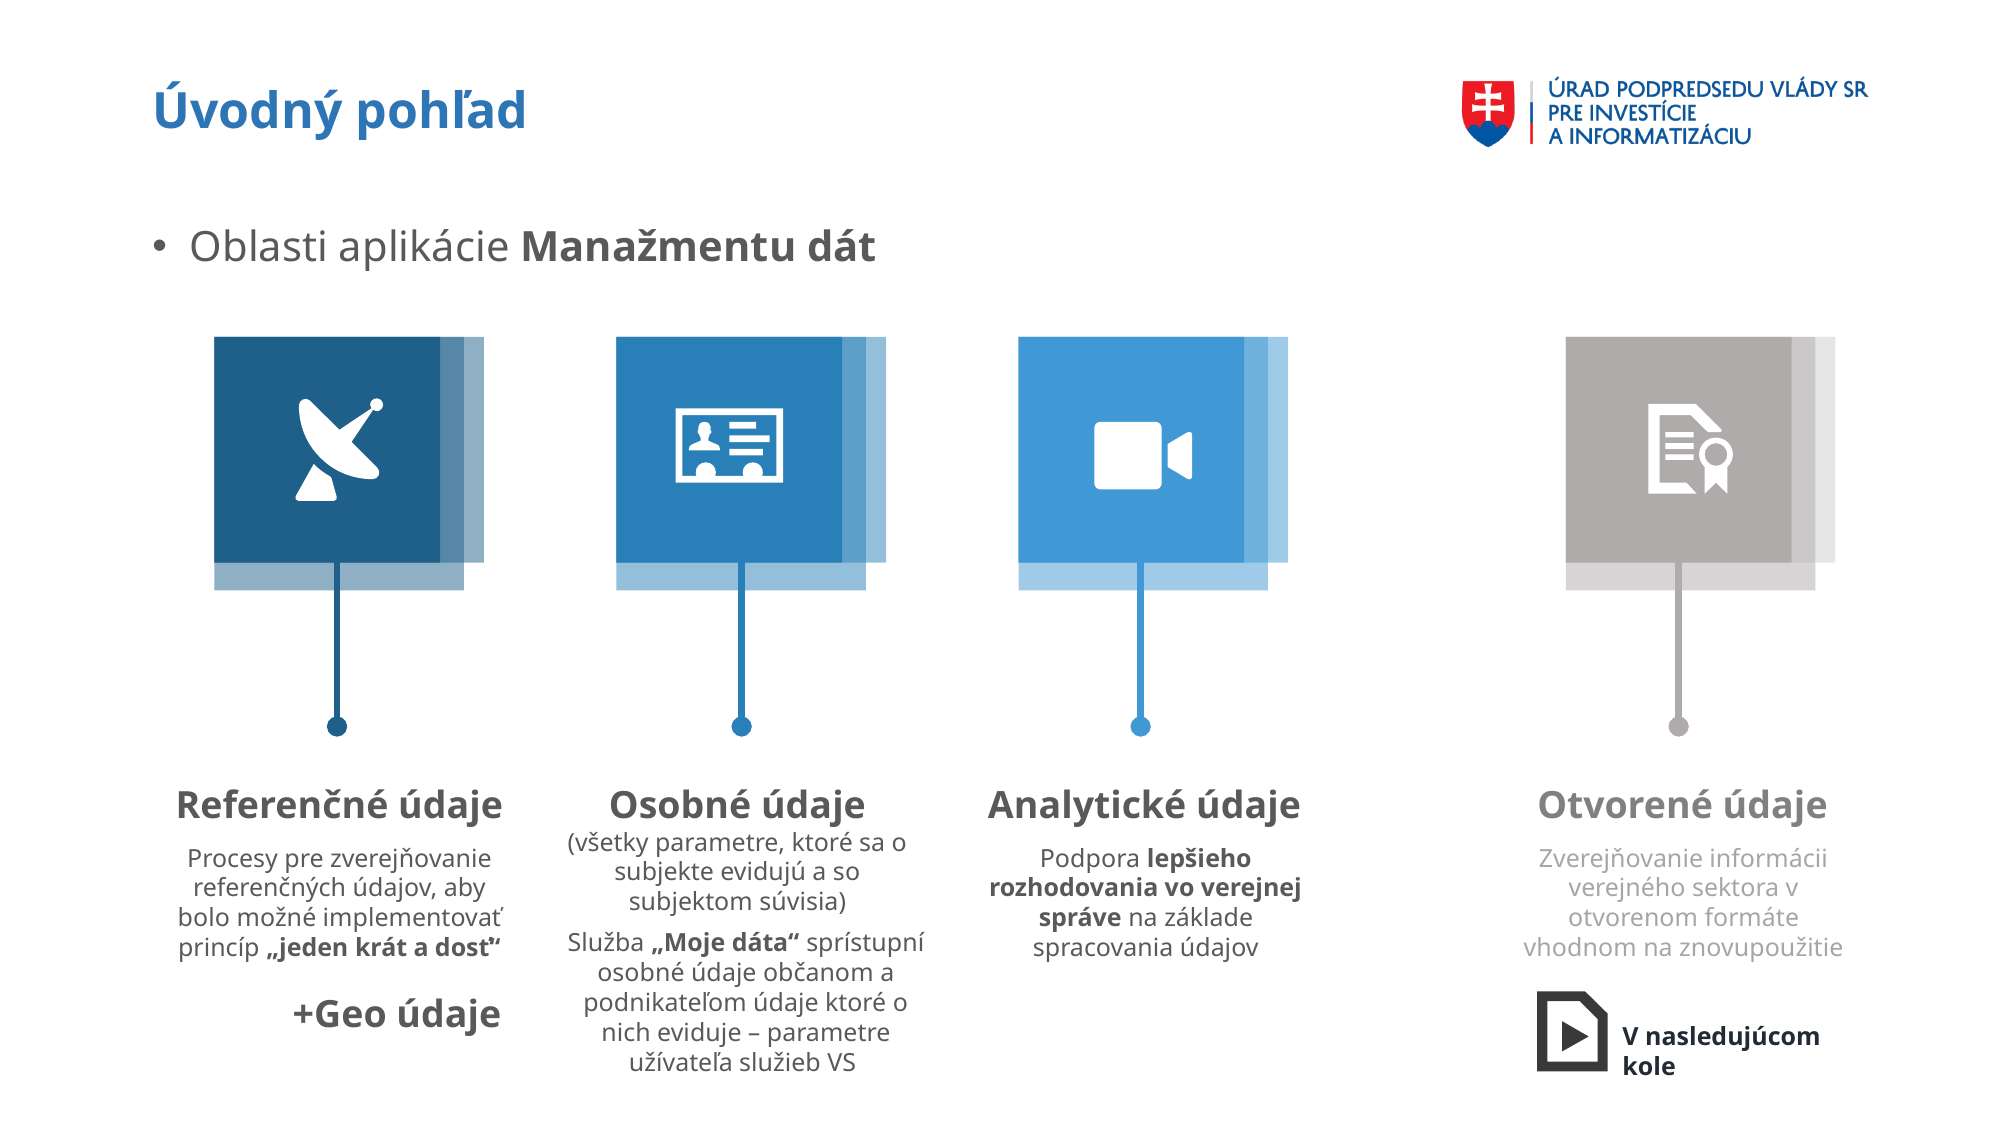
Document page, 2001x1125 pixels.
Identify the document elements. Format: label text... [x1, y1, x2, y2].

text_box V nasledujúcom kole [1607, 1013, 1895, 1088]
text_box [1565, 336, 1836, 591]
text_box Osobné údaje (všetky parametre, ktoré sa o subjekte evidujú a so subjektom súvisia) [543, 773, 932, 924]
text_box Analytické údaje [973, 774, 1317, 834]
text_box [616, 336, 887, 591]
text_box Referenčné údaje [160, 774, 519, 834]
text_box Procesy pre zverejňovanie referenčných údajov, aby bolo možné implementovať princíp „jeden krát a dosť“ [161, 834, 518, 970]
text_box Služba „Moje dáta“ sprístupní osobné údaje občanom a podnikateľom údaje ktoré o nich eviduje – parametre užívateľa služieb VS [545, 918, 947, 1084]
text_box Otvorené údaje [1522, 774, 1843, 834]
text_box Podpora lepšieho rozhodovania vo verejnej správe na základe spracovania údajov [968, 834, 1324, 970]
list Oblasti aplikácie Manažmentu dát [137, 217, 1863, 297]
text_box +Geo údaje [277, 982, 517, 1043]
text_box Zverejňovanie informácii verejného sektora v otvorenom formáte vhodnom na znovupoužitie [1505, 834, 1862, 970]
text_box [214, 336, 484, 591]
picture [1412, 30, 1918, 194]
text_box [1018, 336, 1289, 591]
title Úvodný pohľad [137, 70, 1323, 154]
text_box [1537, 991, 1608, 1072]
